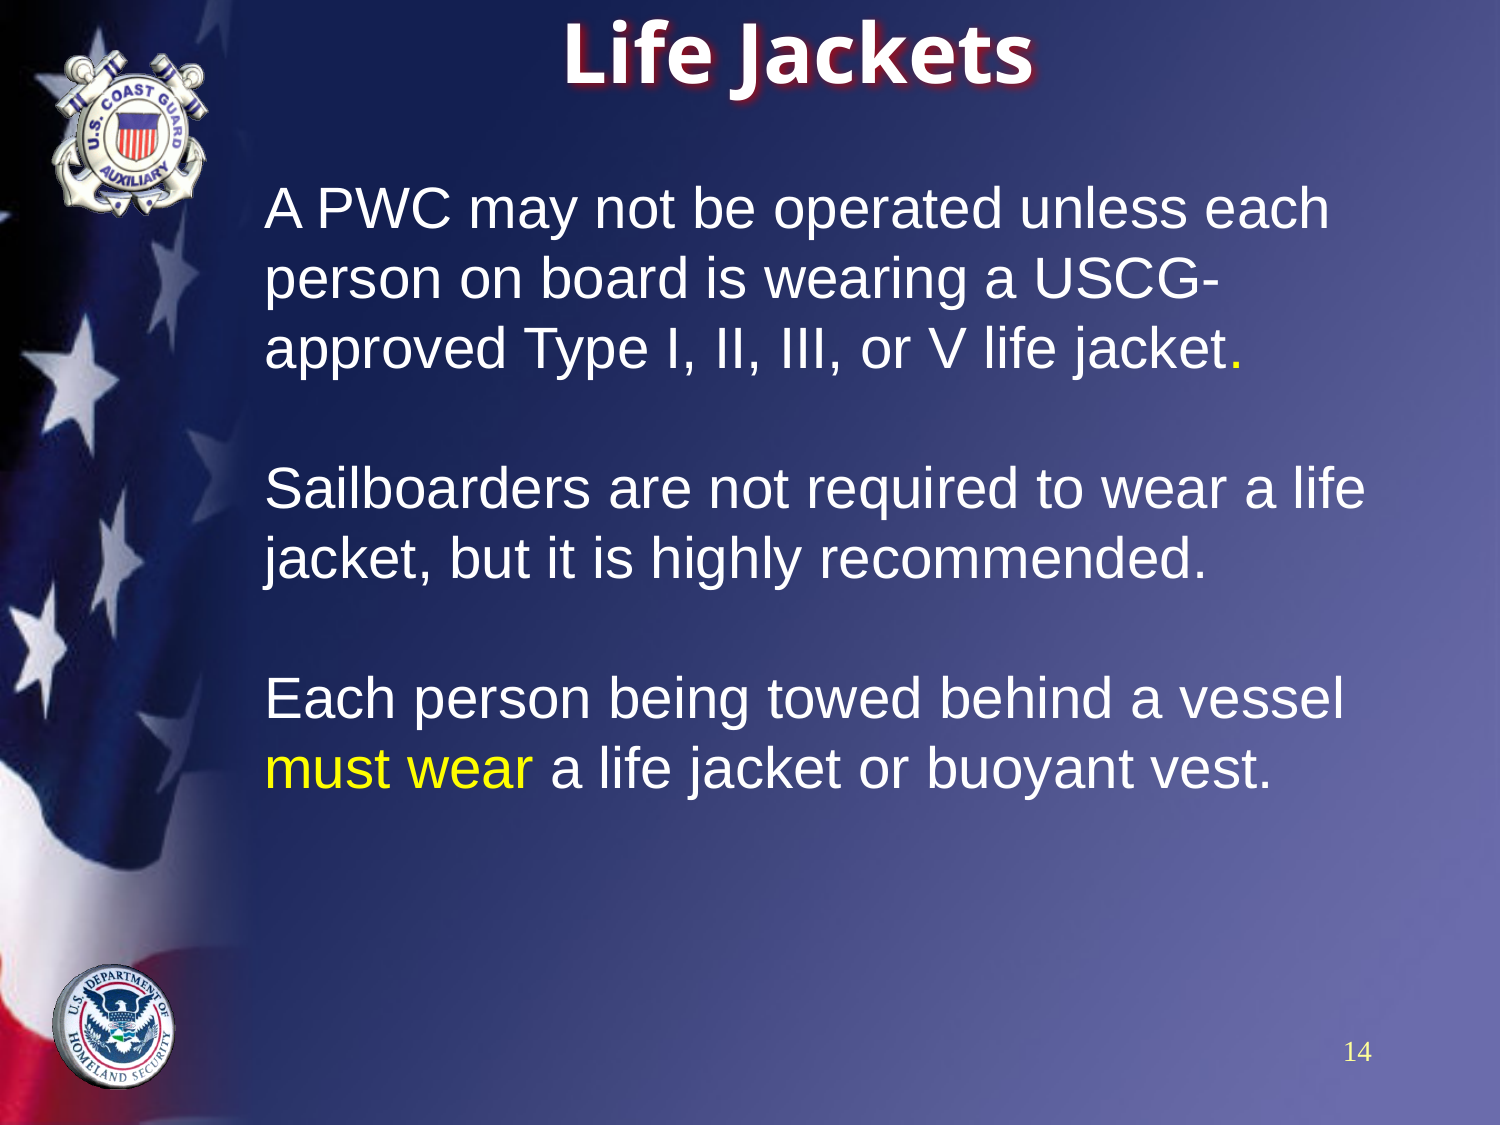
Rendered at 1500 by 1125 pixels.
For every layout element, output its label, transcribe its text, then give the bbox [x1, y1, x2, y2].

text_box A PWC may not be operated unless each person on board is wearing a USCG-approved Type I, II, III, or V life jacket. Sailboarders are not required to wear a life jacket, but it is highly recommended. Each person being towed behind a vessel must wear a life jacket or buoyant vest. [249, 162, 1463, 868]
slide_number 14 [1074, 1025, 1388, 1100]
title Life Jackets [412, 0, 1184, 100]
picture [0, 0, 1500, 1125]
